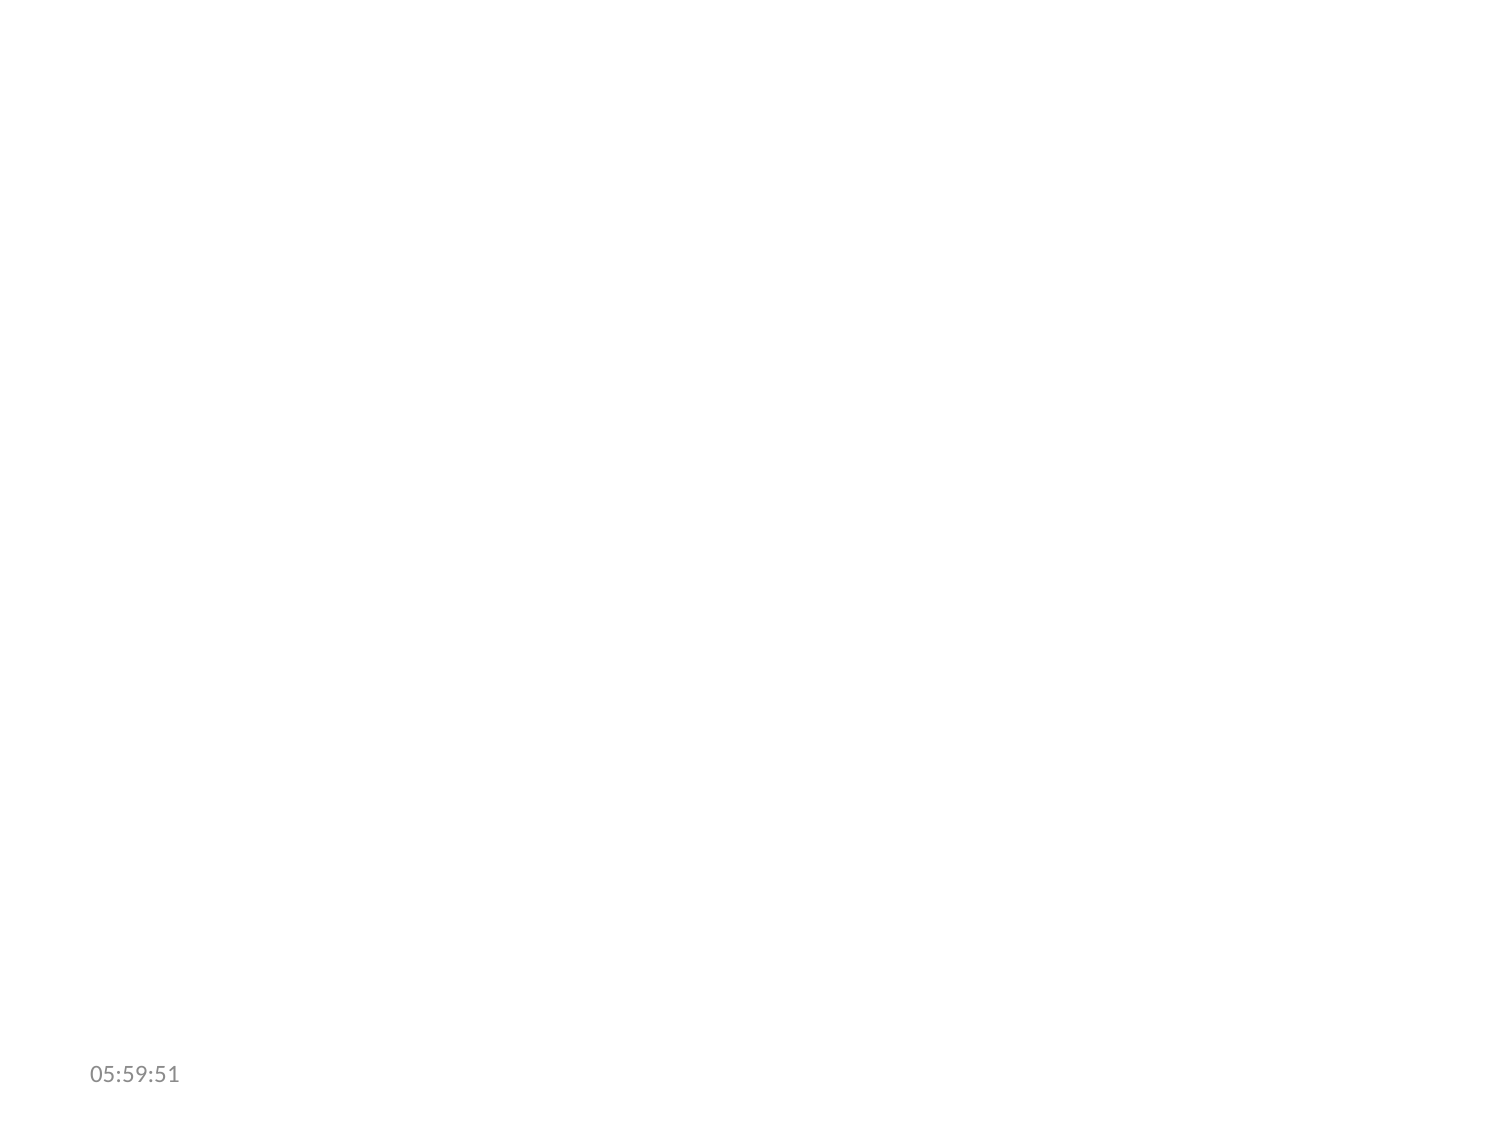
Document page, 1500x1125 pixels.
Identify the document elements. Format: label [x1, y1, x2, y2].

slide_number [75, 1042, 425, 1103]
